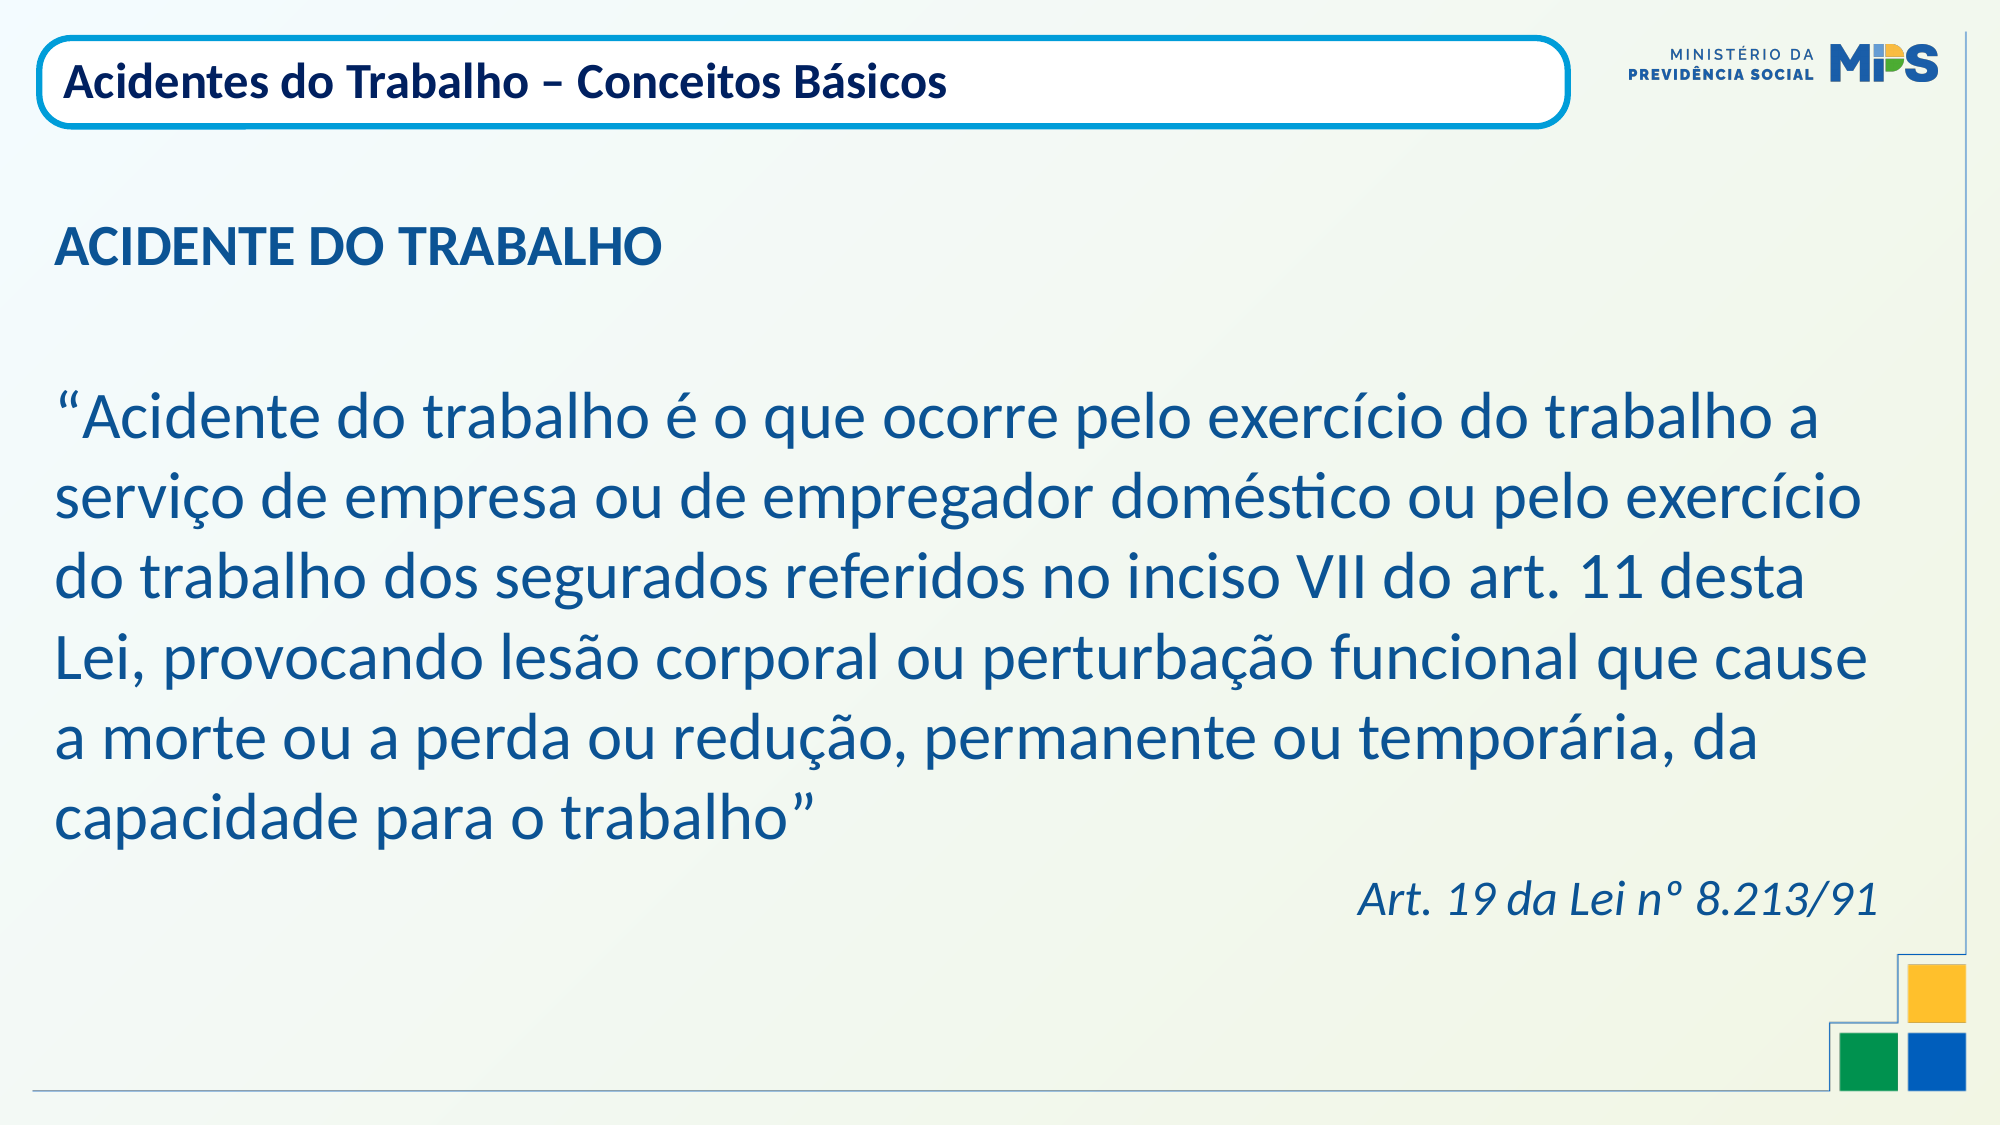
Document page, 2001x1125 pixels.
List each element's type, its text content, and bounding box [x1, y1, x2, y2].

picture [0, 0, 2000, 1125]
text_box ACIDENTE DO TRABALHO “Acidente do trabalho é o que ocorre pelo exercício do trabalho a serviço de empresa ou de empregador doméstico ou pelo exercício do trabalho dos segurados referidos no inciso VII do art. 11 desta Lei, provocando lesão corporal ou perturbação funcional que cause a morte ou a perda ou redução, permanente ou temporária, da capacidade para o trabalho” Art. 19 da Lei nº 8.213/91 [46, 198, 1886, 1095]
text_box Acidentes do Trabalho – Conceitos Básicos [37, 35, 1570, 129]
